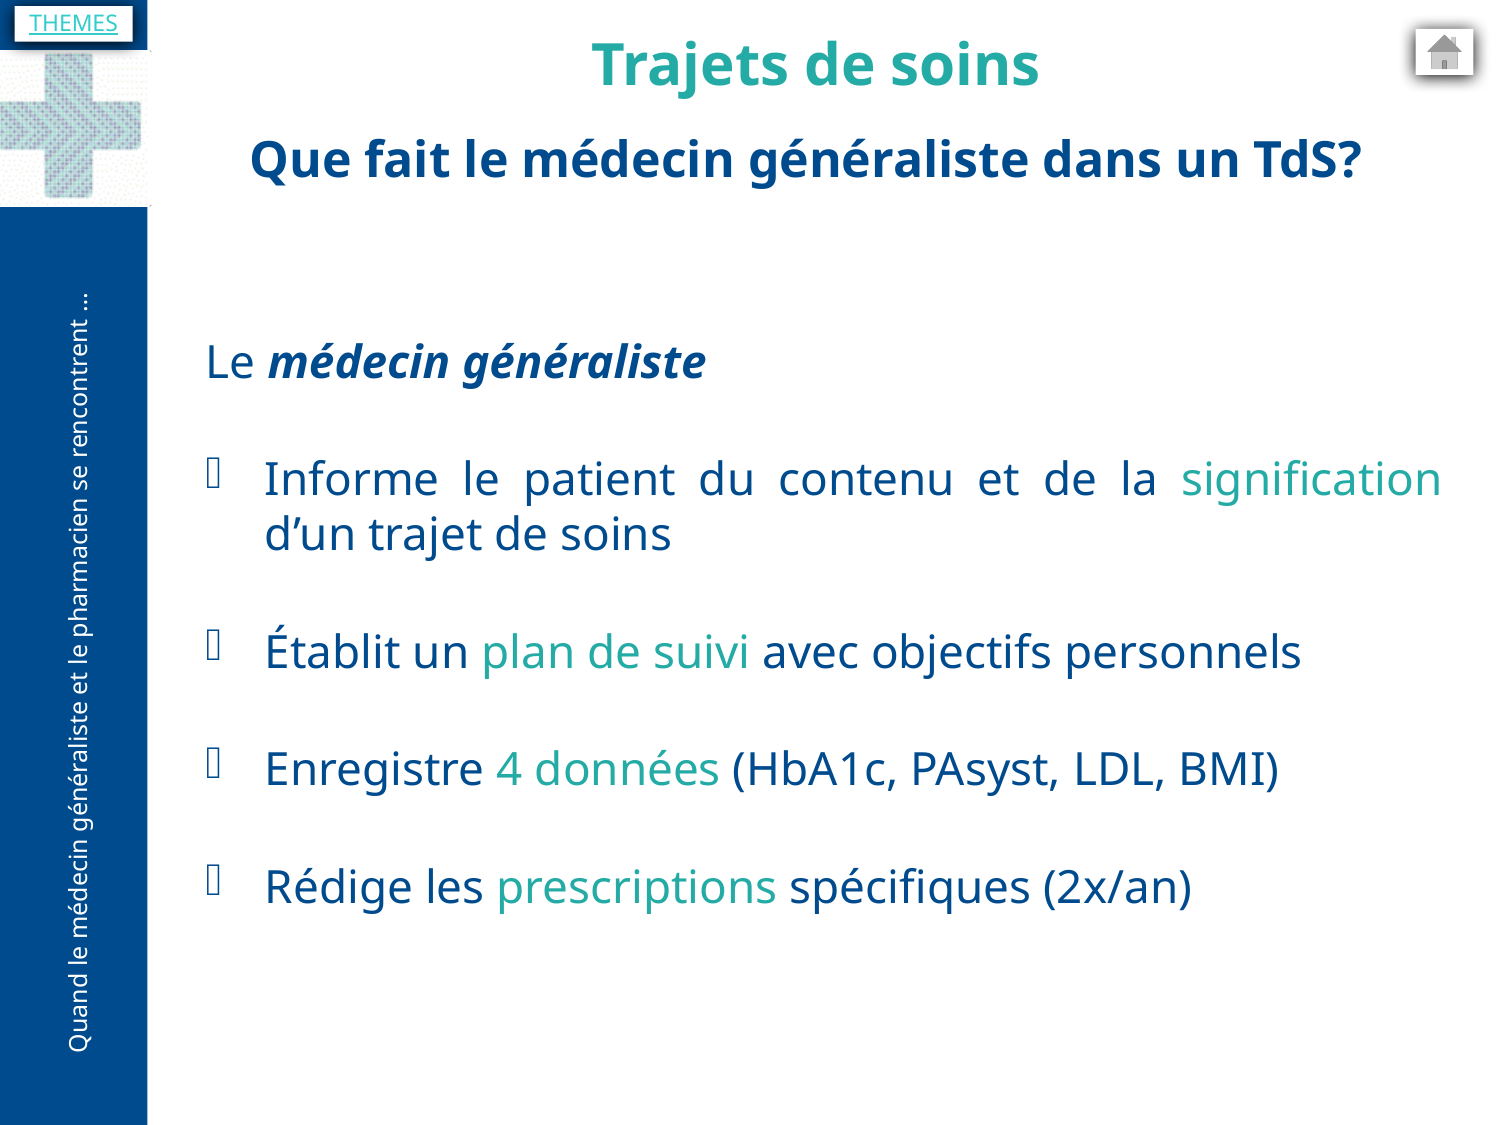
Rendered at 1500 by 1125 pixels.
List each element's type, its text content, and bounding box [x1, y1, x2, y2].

text_box THEMES [14, 5, 134, 42]
text_box Que fait le médecin généraliste dans un TdS? [154, 120, 1458, 195]
text_box [1415, 28, 1474, 76]
list Le médecin généraliste Informe le patient du contenu et de la signification d’un trajet de soins Établit un plan de suivi avec objectifs personnels Enregistre 4 données (HbA1c, PAsyst, LDL, BMI) Rédige les prescriptions spécifiques (2x/an) [190, 324, 1458, 1125]
list Trajets de soins [174, 28, 1458, 120]
picture [0, 50, 152, 207]
